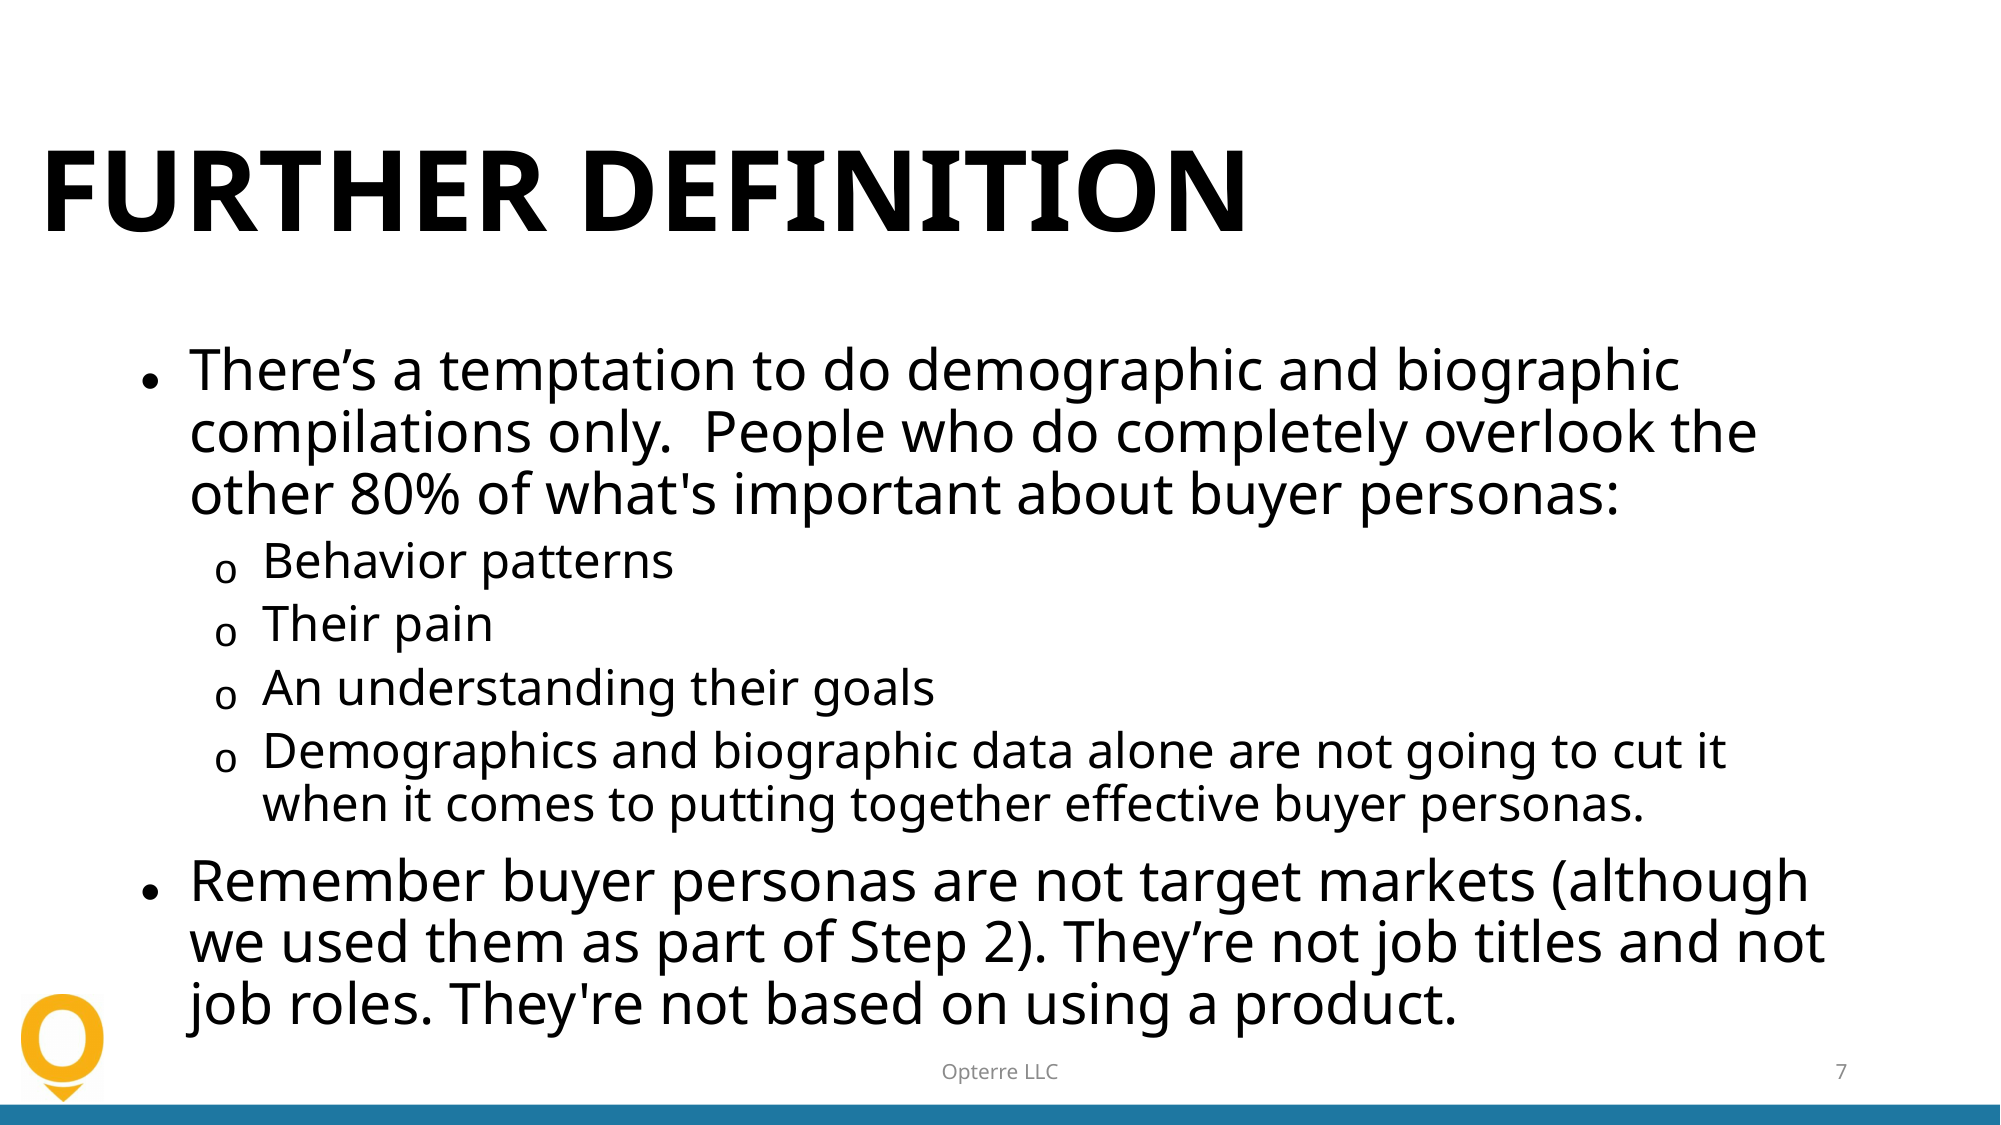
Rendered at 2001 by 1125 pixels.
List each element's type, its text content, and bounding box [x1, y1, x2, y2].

slide_number 7 [1412, 1045, 1863, 1103]
list There’s a temptation to do demographic and biographic compilations only. People who do completely overlook the other 80% of what's important about buyer personas: Behavior patterns Their pain An understanding their goals Demographics and biographic data alone are not going to cut it when it comes to putting together effective buyer personas. Remember buyer personas are not target markets (although we used them as part of Step 2). They’re not job titles and not job roles. They're not based on using a product. [137, 277, 1863, 1045]
text_box FURTHER DEFINITION [23, 141, 2000, 209]
footer Opterre LLC [662, 1045, 1338, 1103]
picture [21, 994, 104, 1102]
